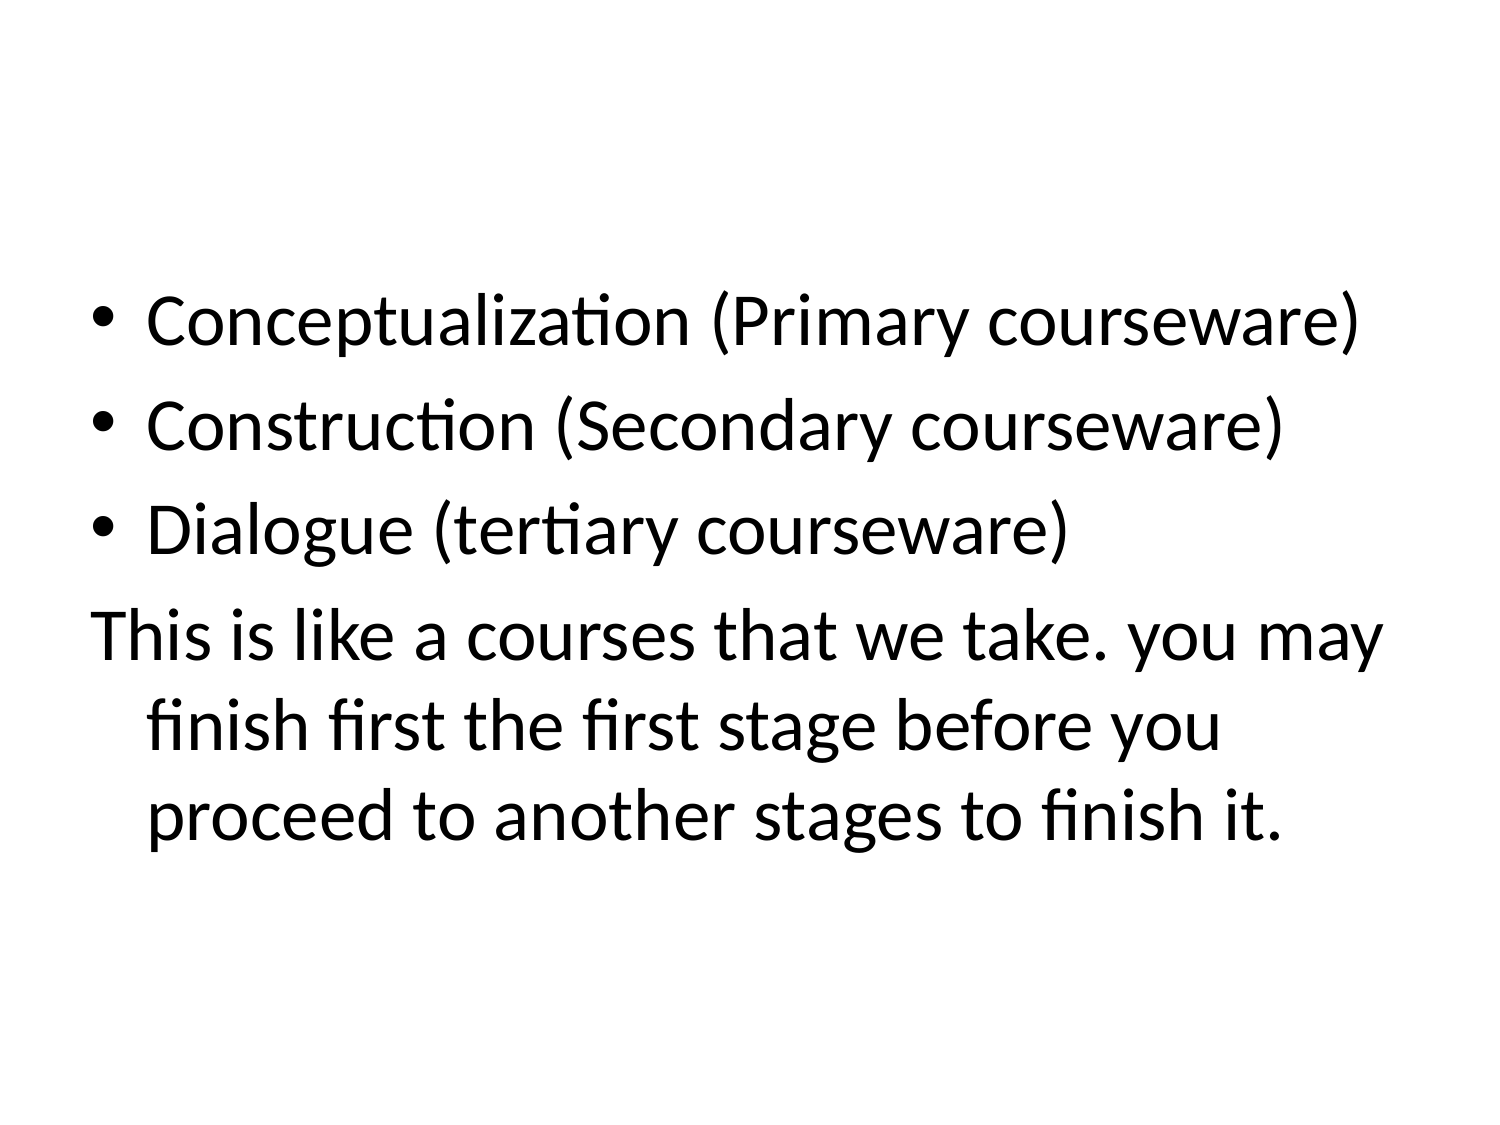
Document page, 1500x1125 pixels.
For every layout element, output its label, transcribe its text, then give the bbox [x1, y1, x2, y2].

list Conceptualization (Primary courseware) Construction (Secondary courseware) Dialogue (tertiary courseware) This is like a courses that we take. you may finish first the first stage before you proceed to another stages to finish it. [75, 262, 1425, 1005]
